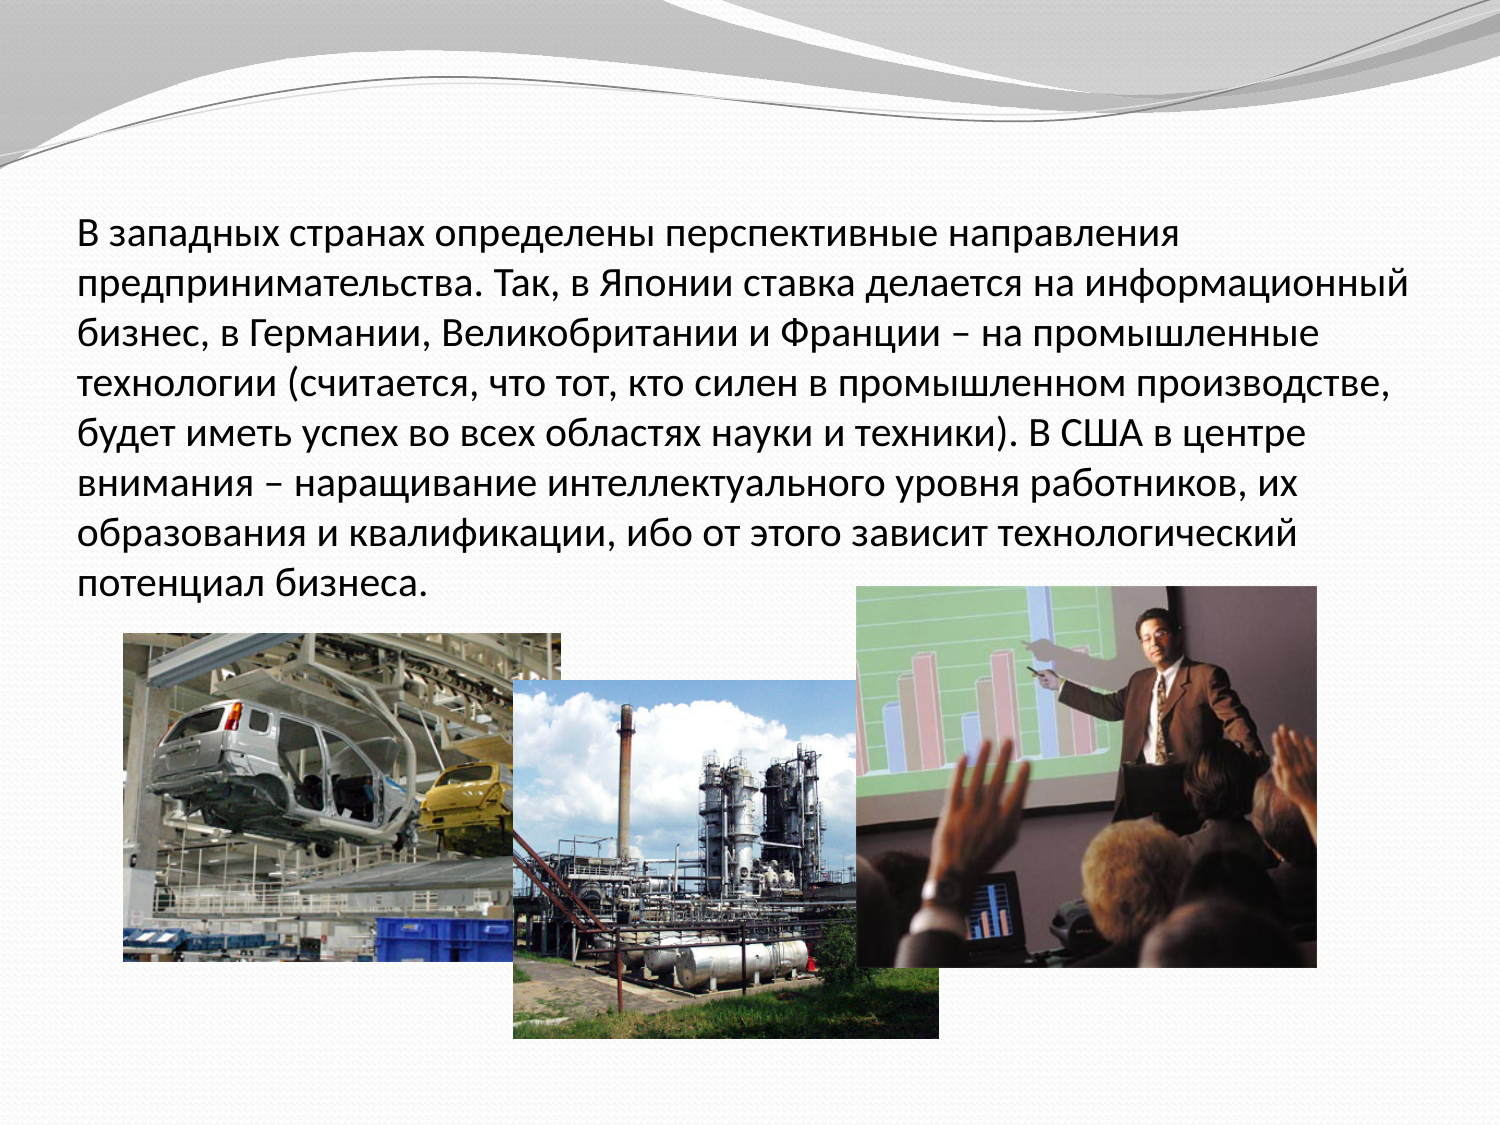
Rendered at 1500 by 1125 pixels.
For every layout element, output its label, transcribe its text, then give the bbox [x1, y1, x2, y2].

title В западных странах определены перспективные направления предпринимательства. Так, в Японии ставка делается на информационный бизнес, в Германии, Великобритании и Франции – на промышленные технологии (считается, что тот, кто силен в промышленном производстве, будет иметь успех во всех областях науки и техники). В США в центре внимания – наращивание интеллектуального уровня работников, их образования и квалификации, ибо от этого зависит технологический потенциал бизнеса. [76, 184, 1428, 656]
picture [855, 585, 1318, 968]
picture [123, 632, 940, 1039]
